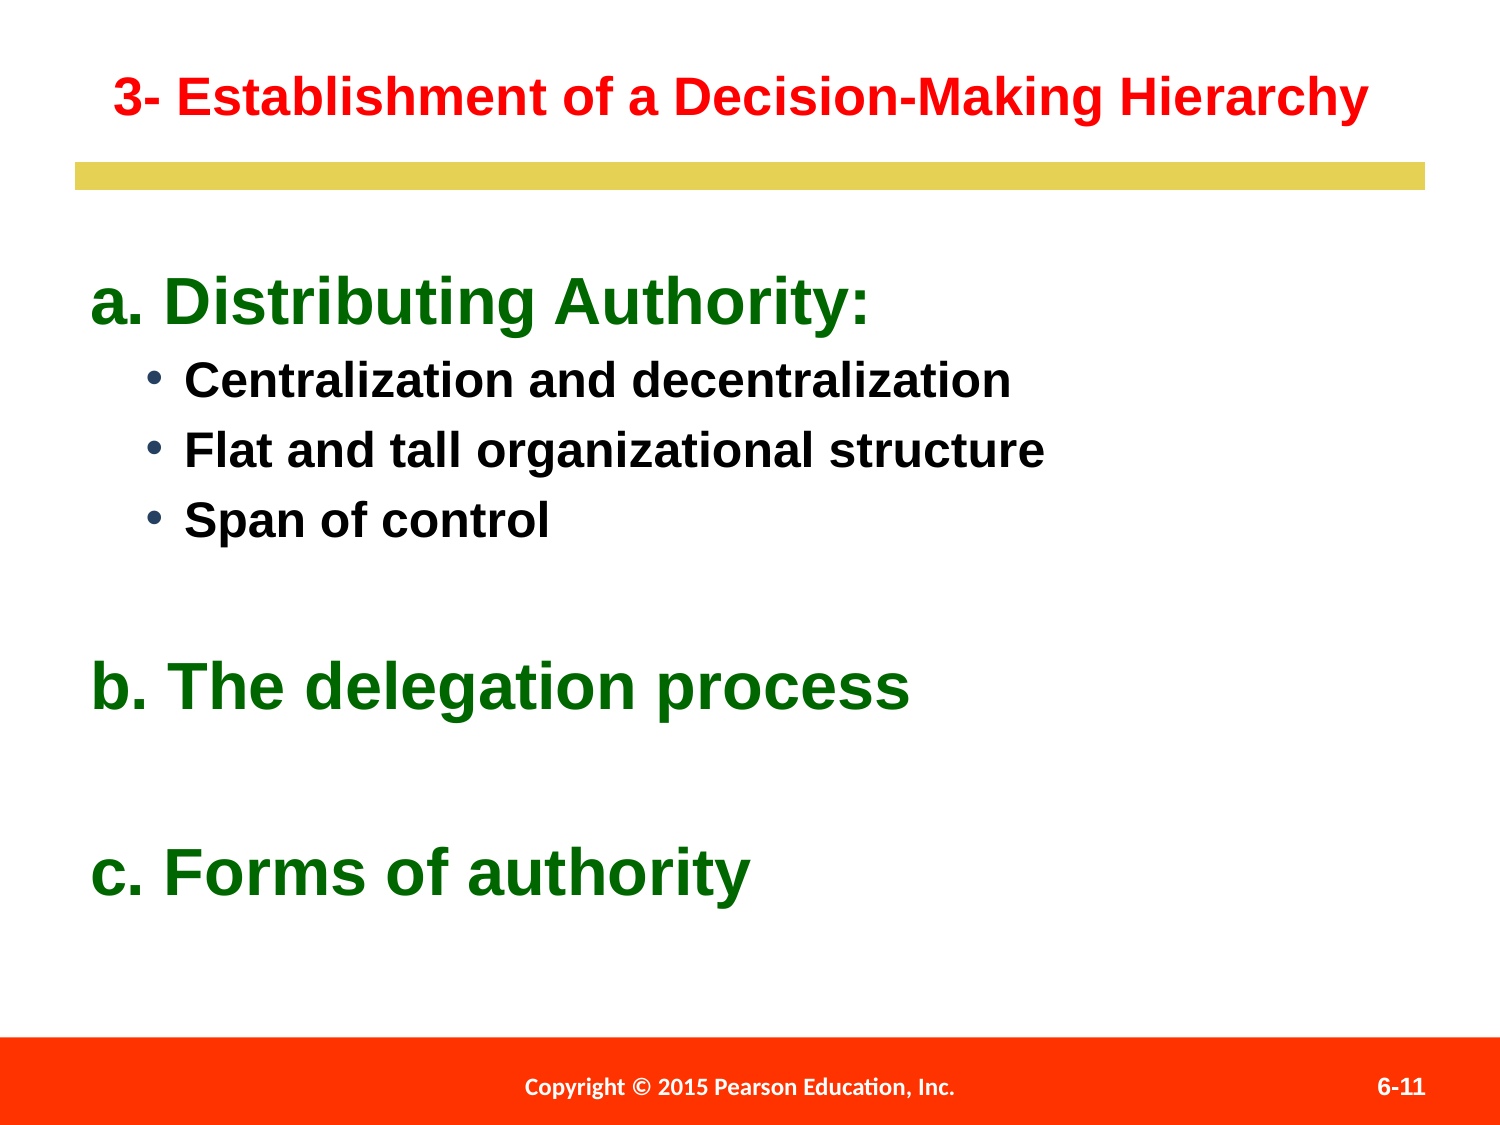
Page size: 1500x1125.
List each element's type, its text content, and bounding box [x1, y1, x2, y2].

list a. Distributing Authority: Centralization and decentralization Flat and tall organizational structure Span of control b. The delegation process c. Forms of authority [74, 249, 1426, 963]
text_box 3- Establishment of a Decision-Making Hierarchy [74, 0, 1425, 188]
